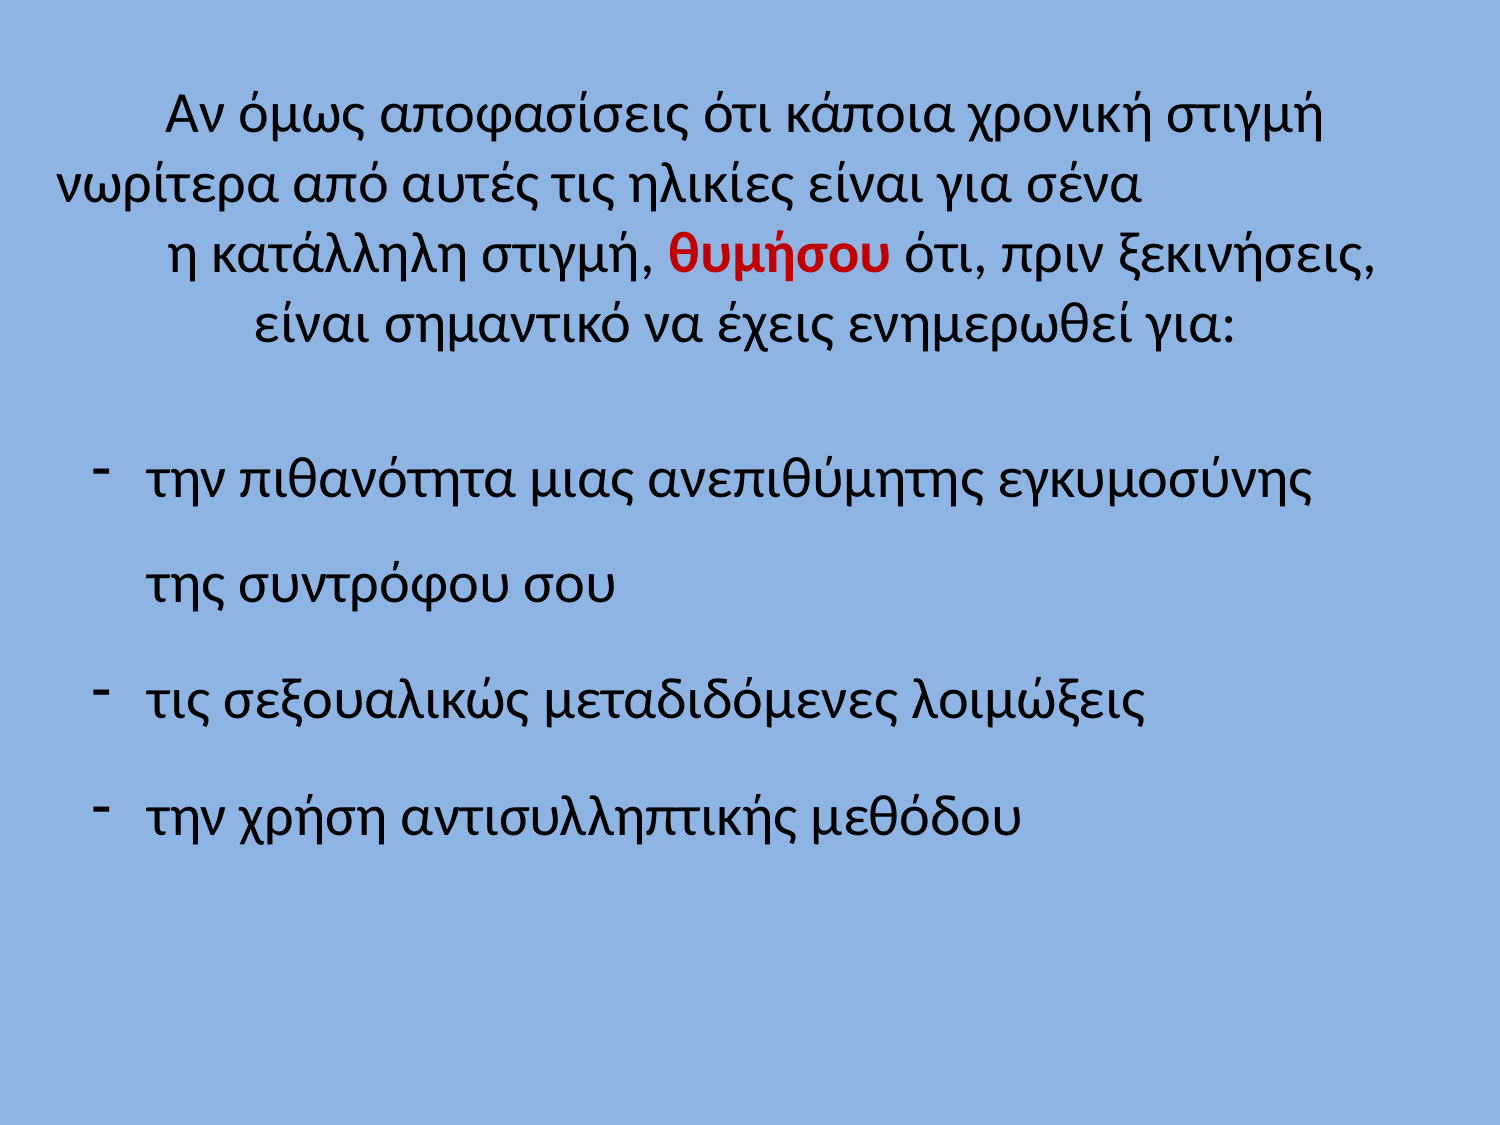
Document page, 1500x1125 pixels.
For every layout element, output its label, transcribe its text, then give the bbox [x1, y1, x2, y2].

title Αν όμως αποφασίσεις ότι κάποια χρονική στιγμή νωρίτερα από αυτές τις ηλικίες είναι για σένα η κατάλληλη στιγμή, θυμήσου ότι, πριν ξεκινήσεις, είναι σημαντικό να έχεις ενημερωθεί για: [41, 54, 1451, 374]
list την πιθανότητα μιας ανεπιθύμητης εγκυμοσύνης της συντρόφου σου τις σεξουαλικώς μεταδιδόμενες λοιμώξεις την χρήση αντισυλληπτικής μεθόδου [76, 397, 1427, 953]
